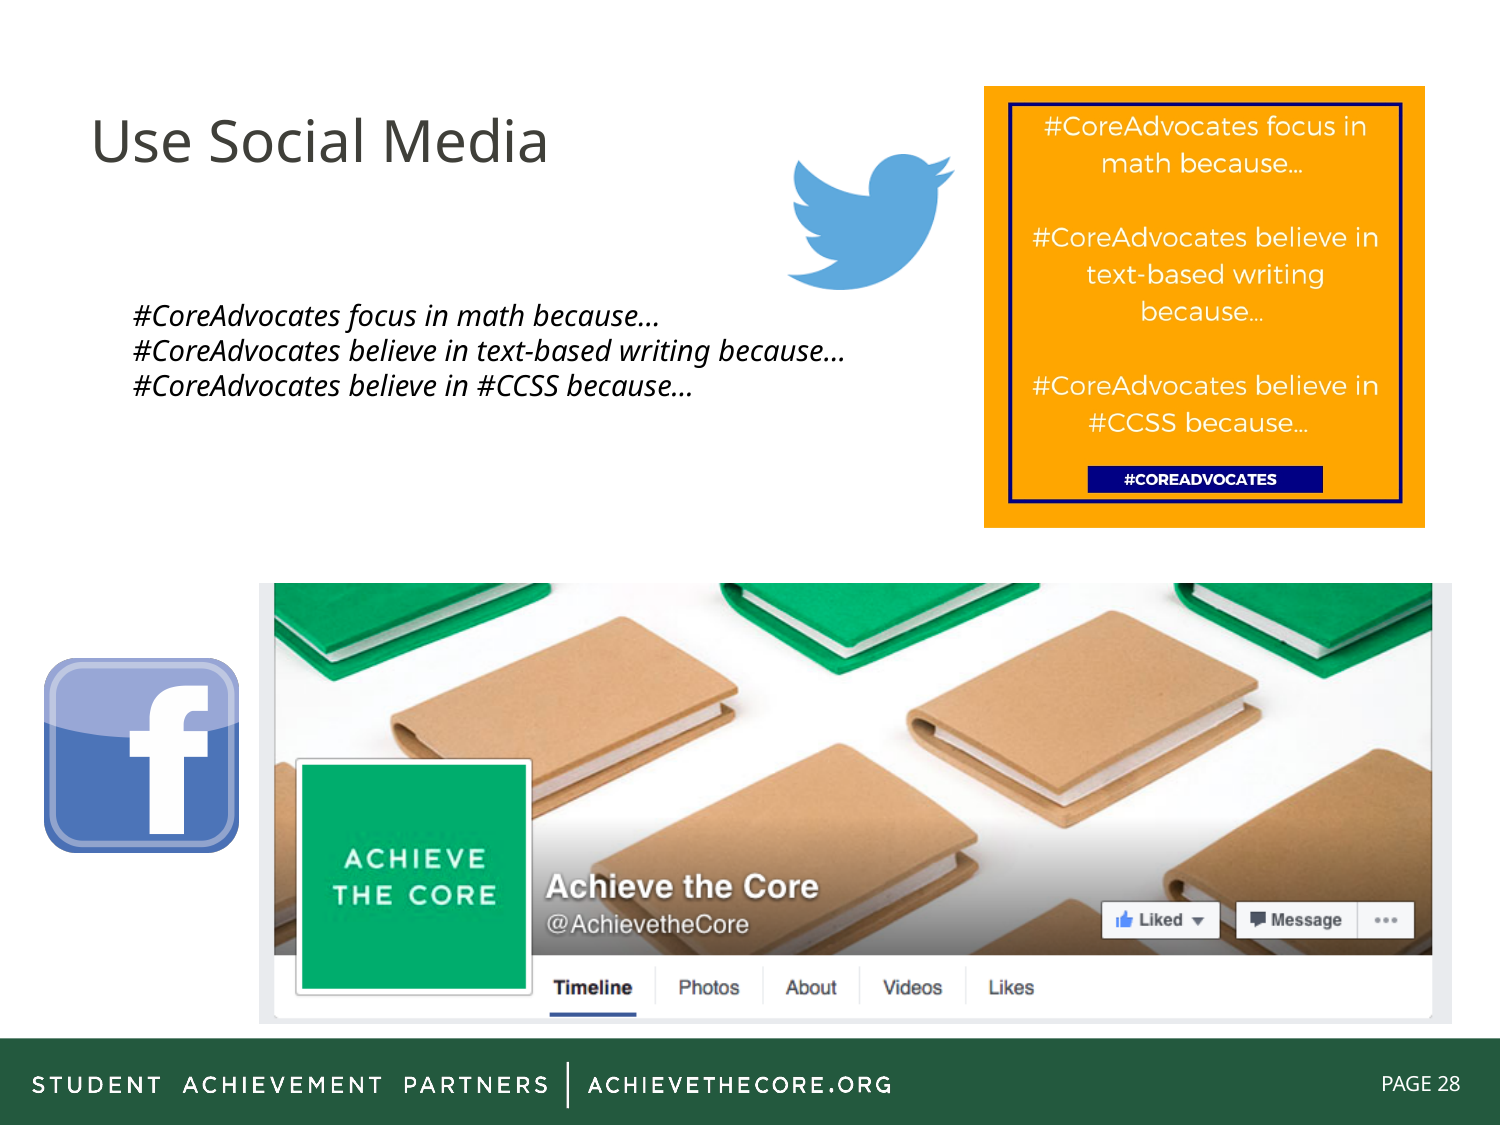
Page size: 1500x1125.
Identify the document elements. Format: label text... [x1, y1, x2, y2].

picture [44, 658, 239, 853]
picture [787, 154, 955, 290]
picture [984, 86, 1426, 528]
text_box #CoreAdvocates focus in math because… #CoreAdvocates believe in text-based writing because… #CoreAdvocates believe in #CCSS because… [117, 289, 955, 445]
title Use Social Media [75, 45, 1425, 233]
picture [12, 1055, 911, 1112]
picture [259, 582, 1453, 1024]
